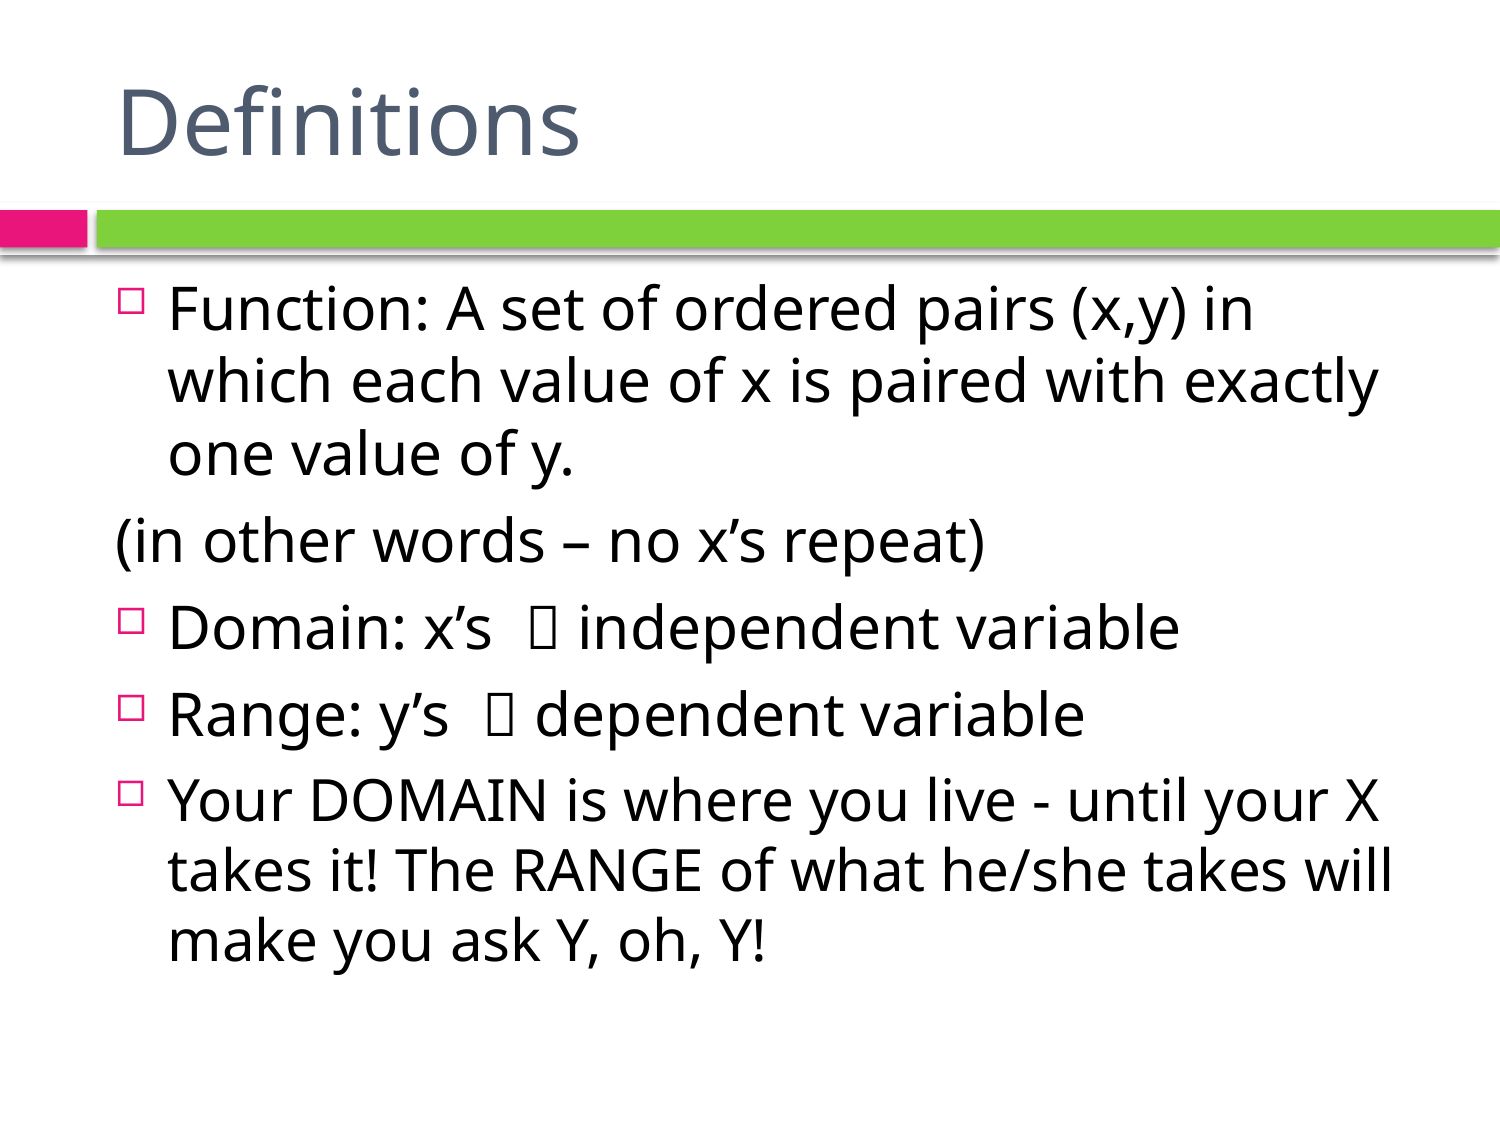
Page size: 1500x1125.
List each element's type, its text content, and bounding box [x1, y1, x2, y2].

title Definitions [100, 37, 1438, 200]
list Function: A set of ordered pairs (x,y) in which each value of x is paired with exactly one value of y. (in other words – no x’s repeat) Domain: x’s  independent variable Range: y’s  dependent variable Your DOMAIN is where you live - until your X takes it! The RANGE of what he/she takes will make you ask Y, oh, Y! [100, 262, 1438, 1000]
